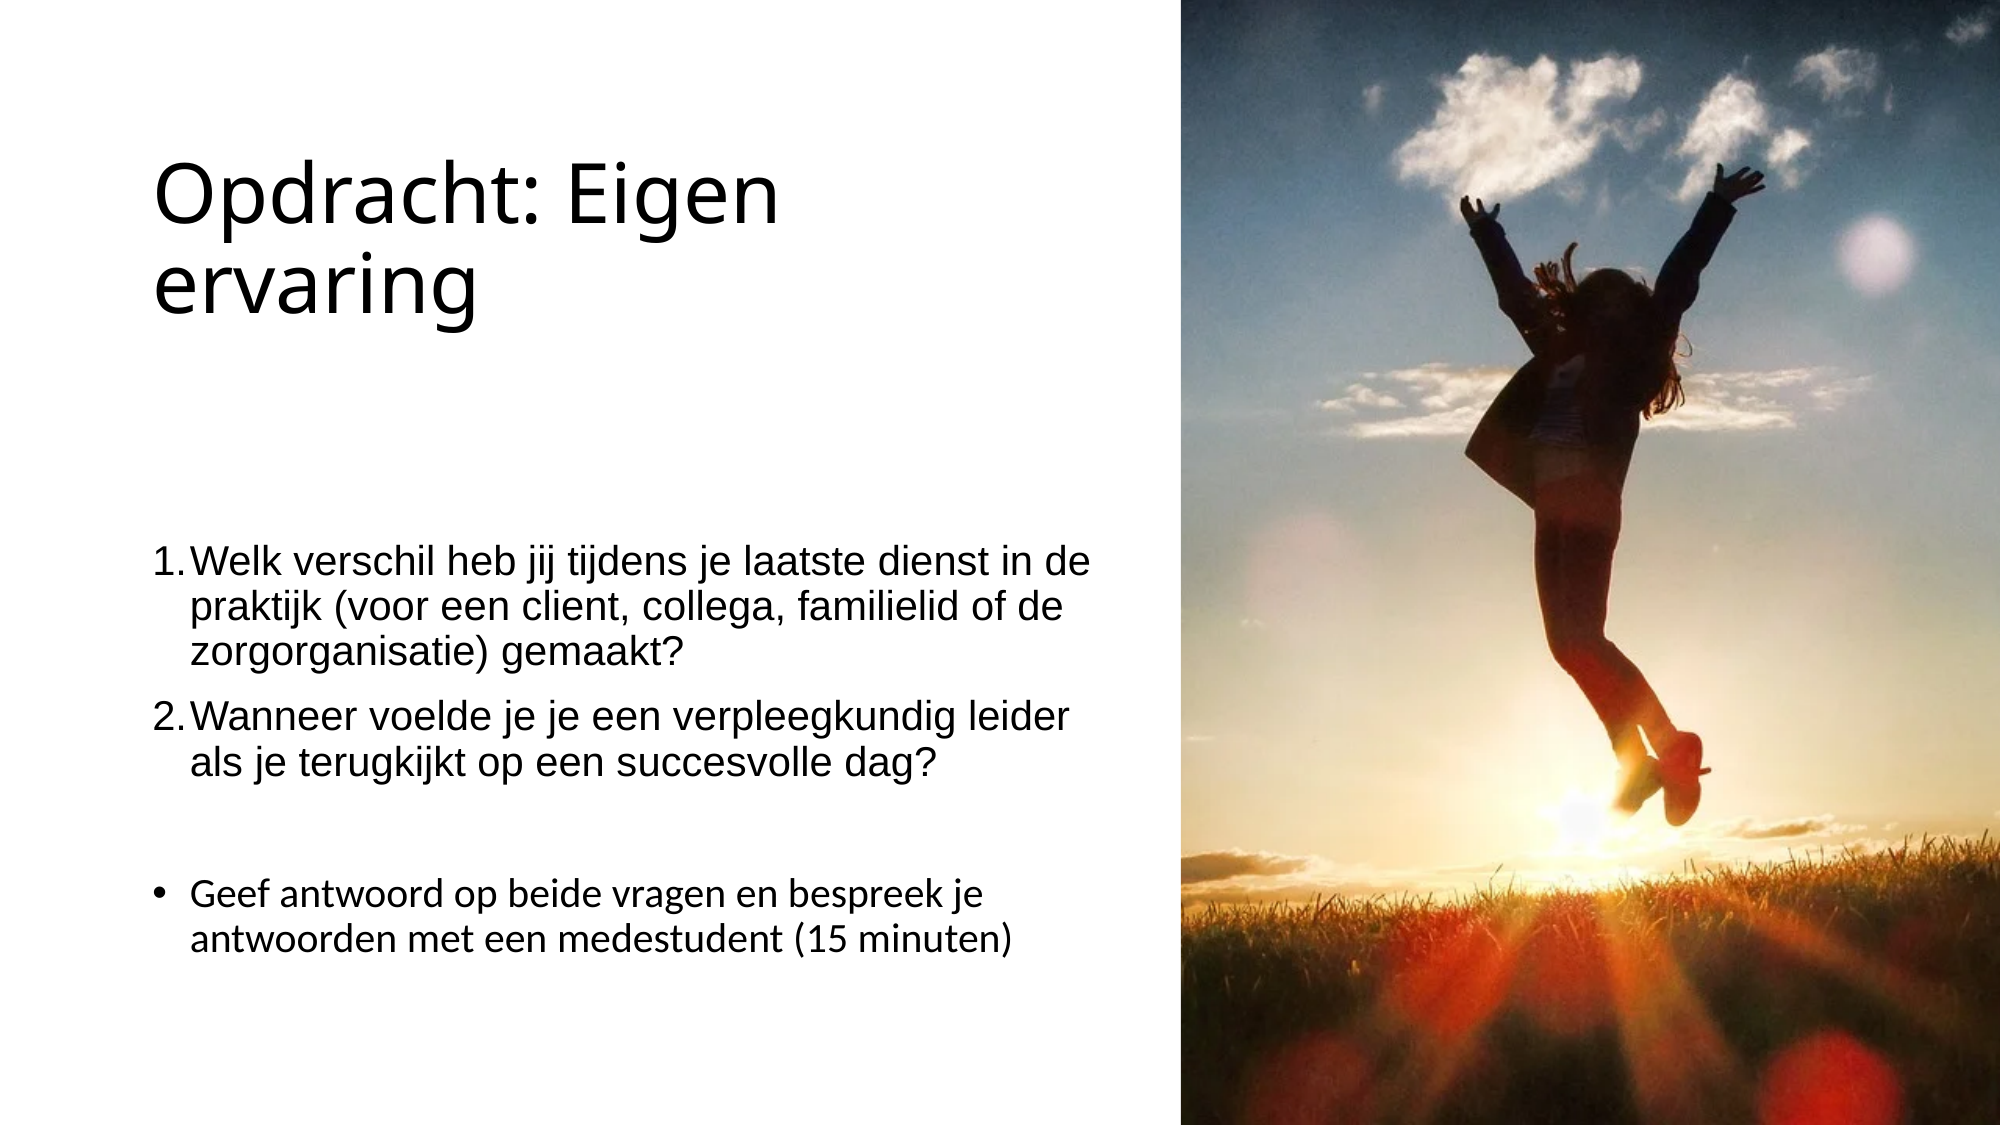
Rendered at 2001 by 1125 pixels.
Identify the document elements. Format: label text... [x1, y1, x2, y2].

text_box [0, 0, 1180, 1125]
picture [1180, 0, 2000, 1125]
title Opdracht: Eigen ervaring [137, 118, 1122, 365]
list Welk verschil heb jij tijdens je laatste dienst in de praktijk (voor een client, collega, familielid of de zorgorganisatie) gemaakt? Wanneer voelde je je een verpleegkundig leider als je terugkijkt op een succesvolle dag? Geef antwoord op beide vragen en bespreek je antwoorden met een medestudent (15 minuten) [137, 394, 1122, 1007]
